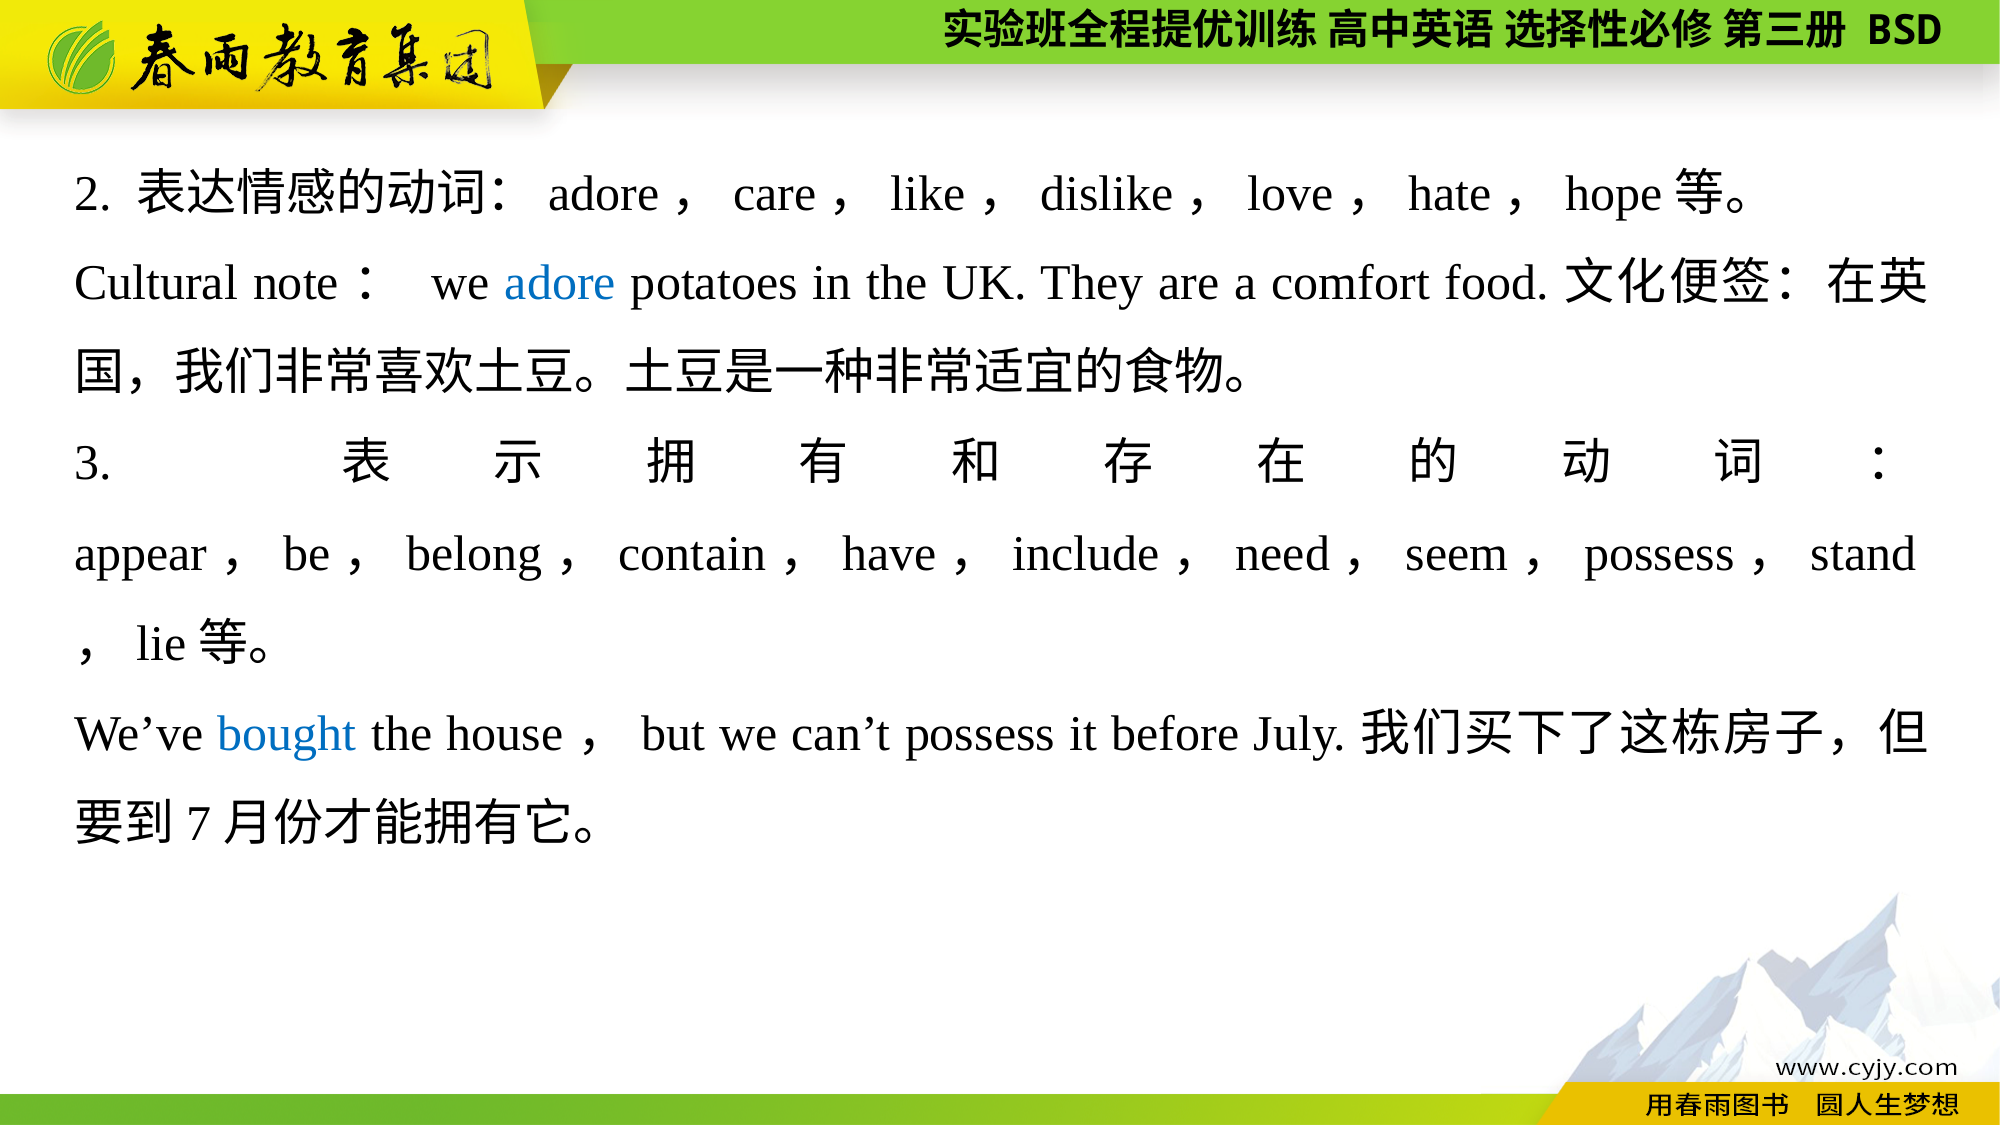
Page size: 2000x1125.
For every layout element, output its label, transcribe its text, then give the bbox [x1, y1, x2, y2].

picture [0, 0, 2000, 1125]
list 2. 表达情感的动词：adore，care，like，dislike，love，hate，hope等。 Cultural note： we adore potatoes in the UK. They are a comfort food.文化便签：在英国，我们非常喜欢土豆。土豆是一种非常适宜的食物。 3. 表示拥有和存在的动词：appear，be，belong，contain，have，include，need，seem，possess，stand，lie等。 We’ve bought the house，but we can’t possess it before July.我们买下了这栋房子，但要到7月份才能拥有它。 [59, 122, 1944, 763]
